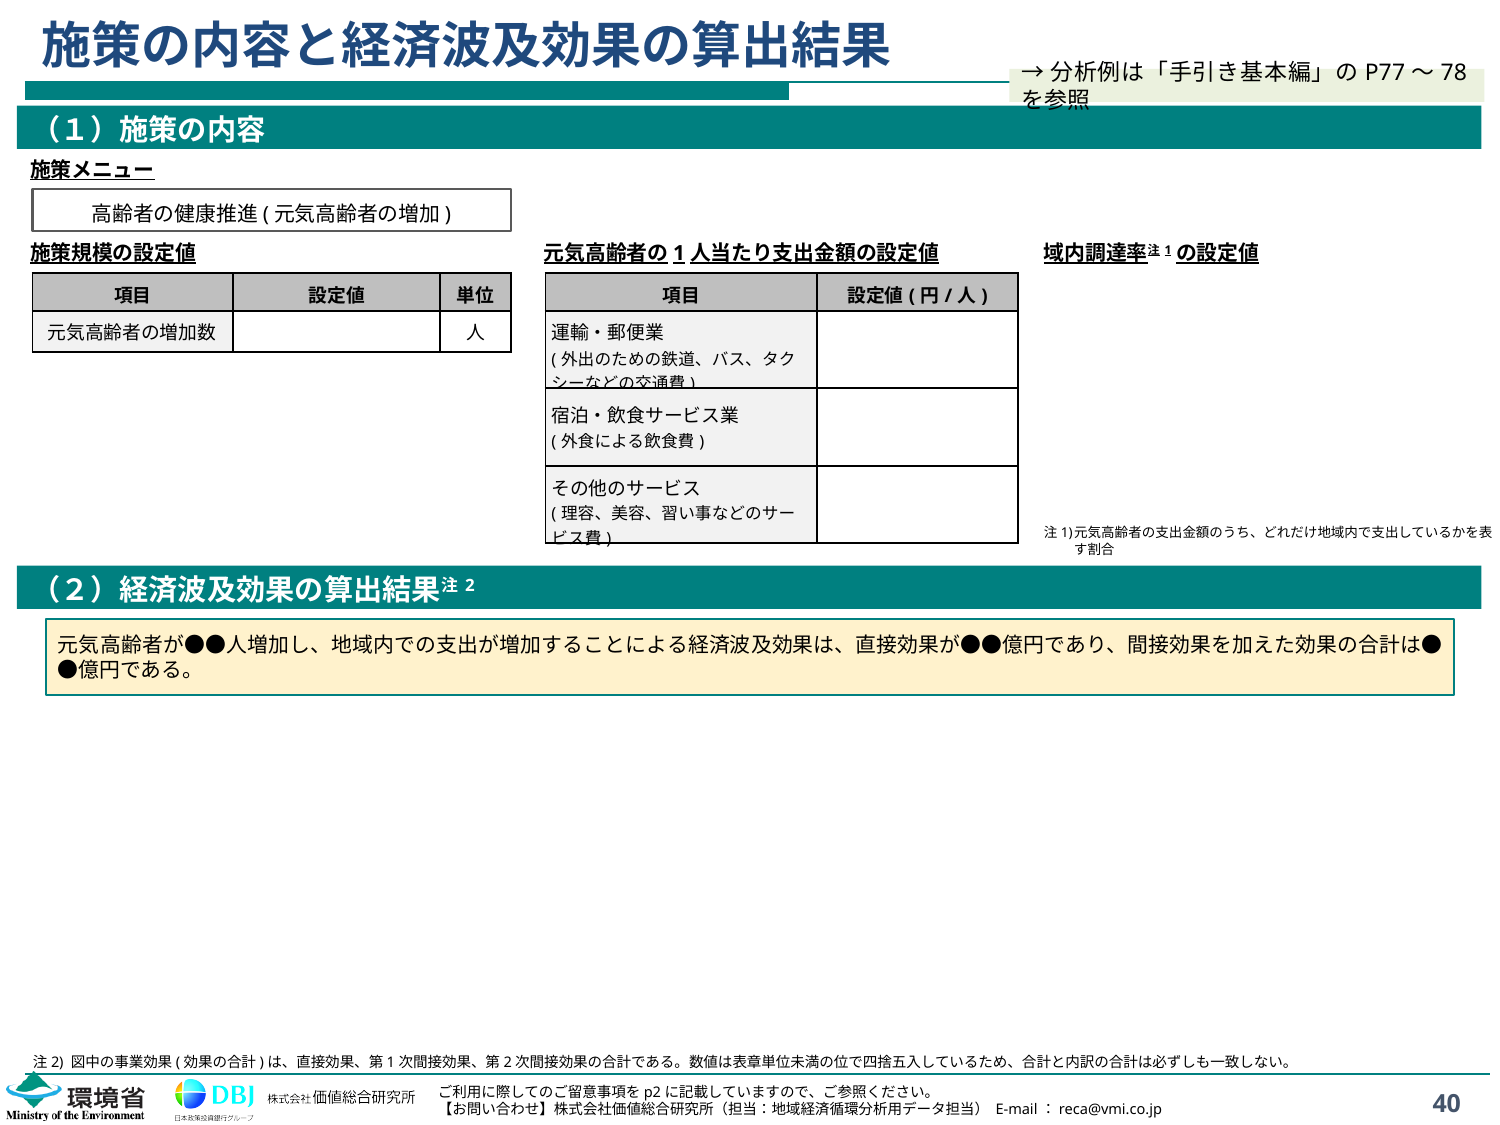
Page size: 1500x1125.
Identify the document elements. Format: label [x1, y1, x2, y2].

table_cell [441, 312, 510, 351]
text_box [543, 239, 958, 265]
table_cell [818, 312, 1017, 387]
table_cell [546, 312, 816, 387]
text_box [46, 618, 1454, 696]
table_header [234, 274, 439, 310]
table_cell [546, 467, 816, 542]
text_box [32, 189, 511, 231]
text_box [29, 239, 267, 265]
table_cell [234, 312, 439, 351]
table_header [818, 274, 1017, 310]
table_header [33, 274, 232, 310]
picture [171, 1075, 419, 1125]
picture [2, 1071, 148, 1125]
text_box [33, 1050, 1451, 1071]
table_cell [818, 467, 1017, 542]
text_box [1009, 68, 1485, 102]
title [25, 0, 1355, 82]
slide_number [1393, 1079, 1500, 1122]
table_cell [33, 312, 232, 351]
table_header [546, 274, 816, 310]
table_header [441, 274, 510, 310]
text_box [1043, 239, 1340, 265]
table_cell [546, 389, 816, 465]
text_box [16, 565, 1482, 609]
text_box [29, 156, 178, 182]
text_box [1044, 528, 1493, 553]
table_cell [818, 389, 1017, 465]
text_box [16, 105, 1482, 149]
